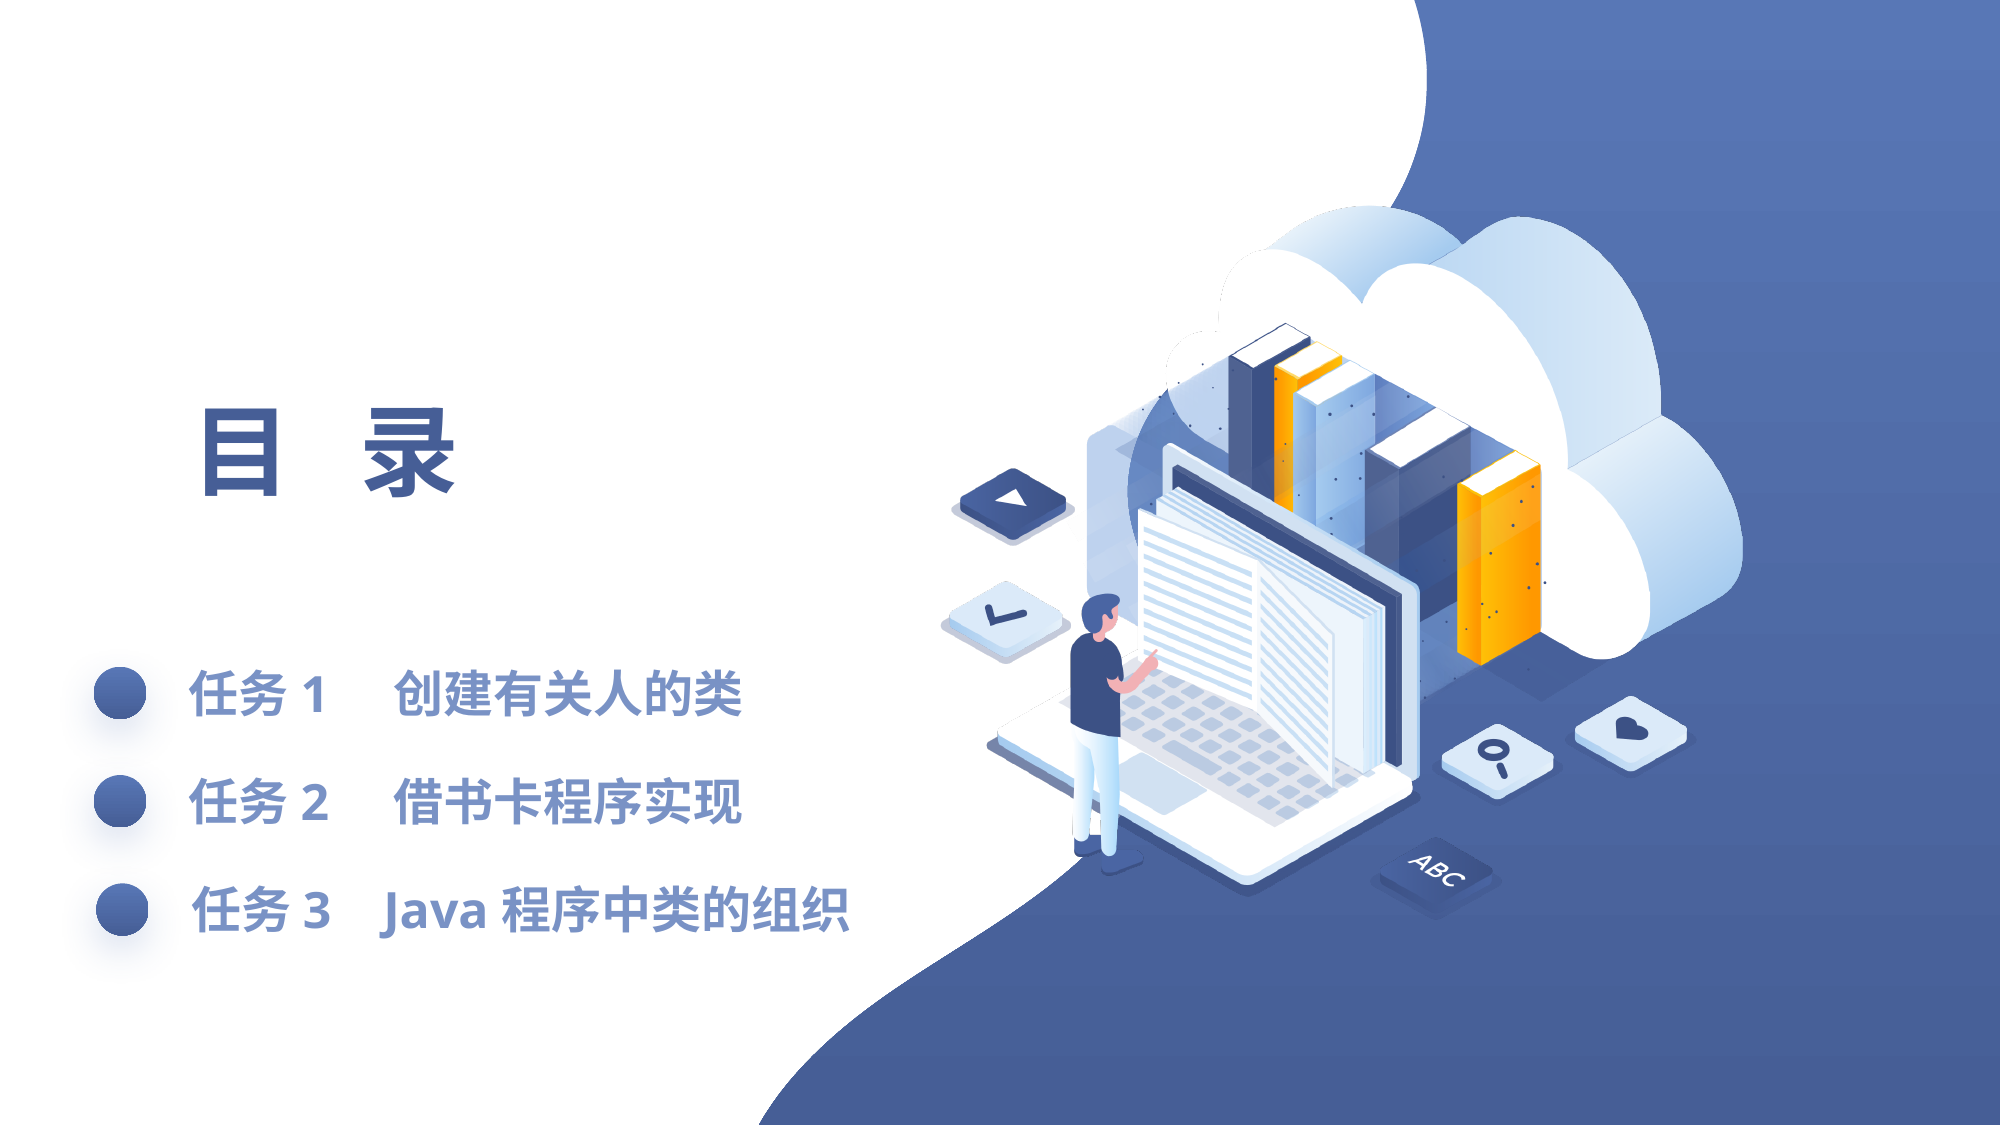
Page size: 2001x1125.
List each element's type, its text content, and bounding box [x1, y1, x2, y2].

picture [940, 205, 1743, 920]
text_box 任务2 借书卡程序实现 [173, 763, 940, 838]
text_box [759, 0, 2000, 1125]
text_box 目 录 [176, 381, 590, 517]
text_box 任务3 Java程序中类的组织 [176, 871, 1098, 947]
text_box [92, 665, 148, 720]
text_box [95, 882, 150, 937]
text_box 任务1 创建有关人的类 [173, 654, 940, 730]
text_box [92, 774, 148, 829]
